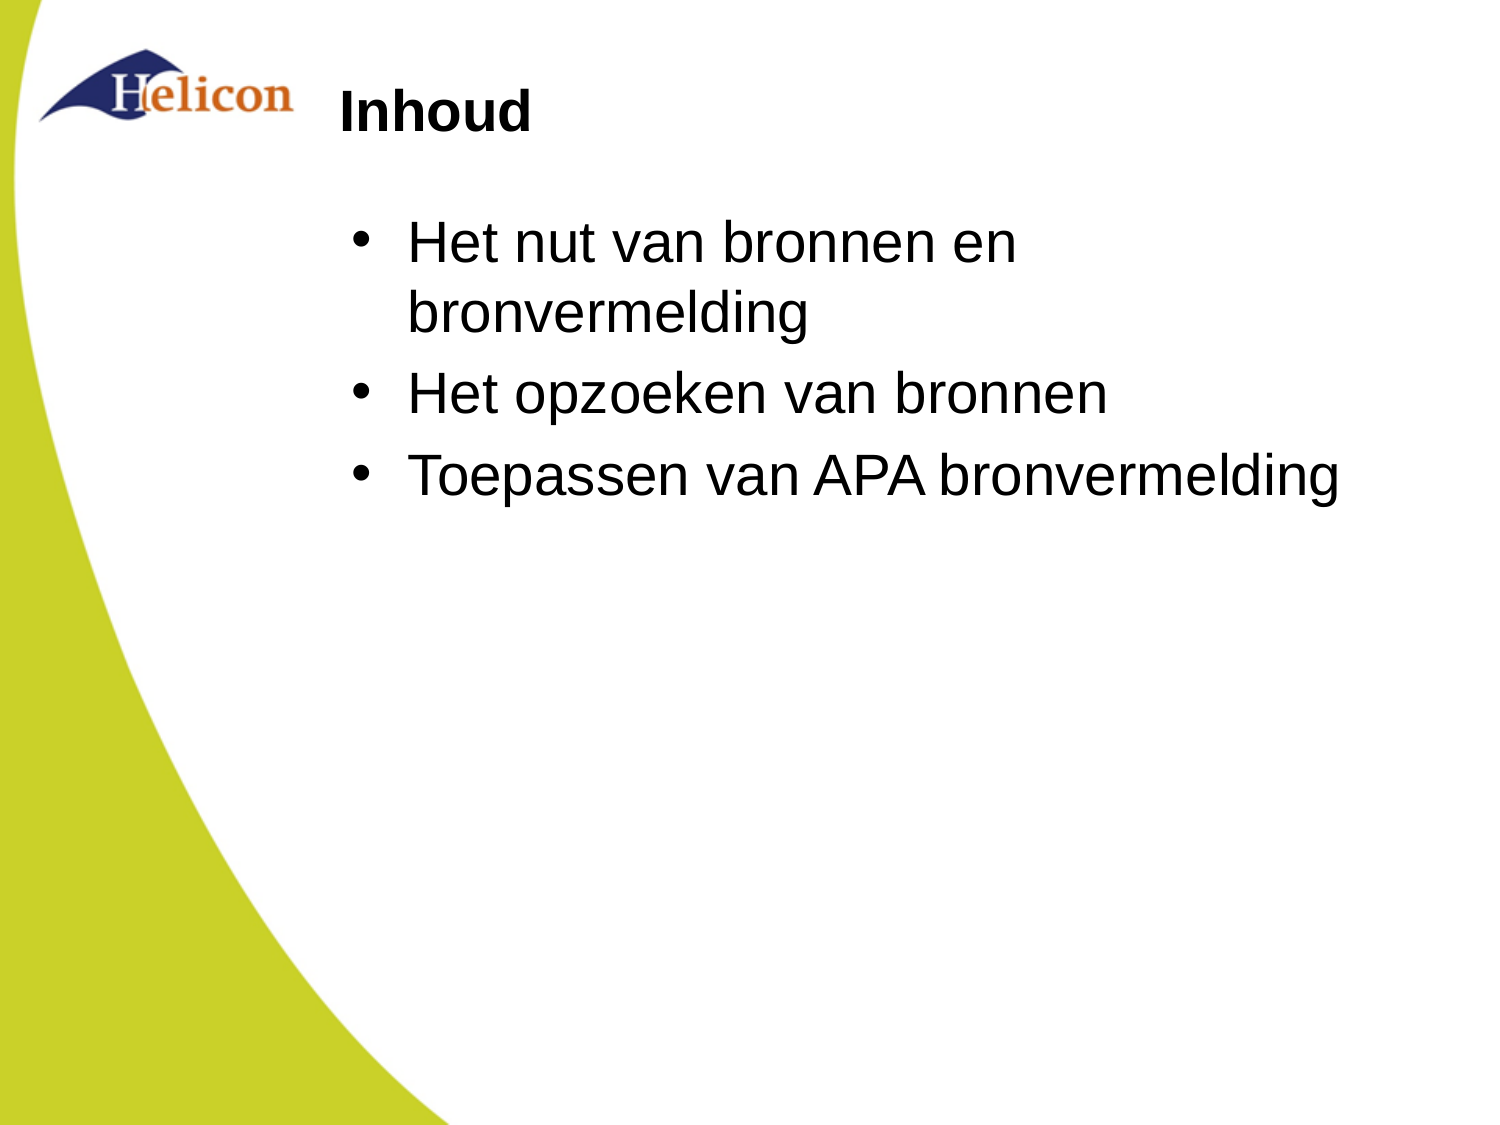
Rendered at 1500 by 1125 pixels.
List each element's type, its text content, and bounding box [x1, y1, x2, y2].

title Inhoud [324, 54, 1415, 161]
list Het nut van bronnen en bronvermelding Het opzoeken van bronnen Toepassen van APA bronvermelding [336, 196, 1425, 1005]
picture [0, 0, 1500, 1125]
